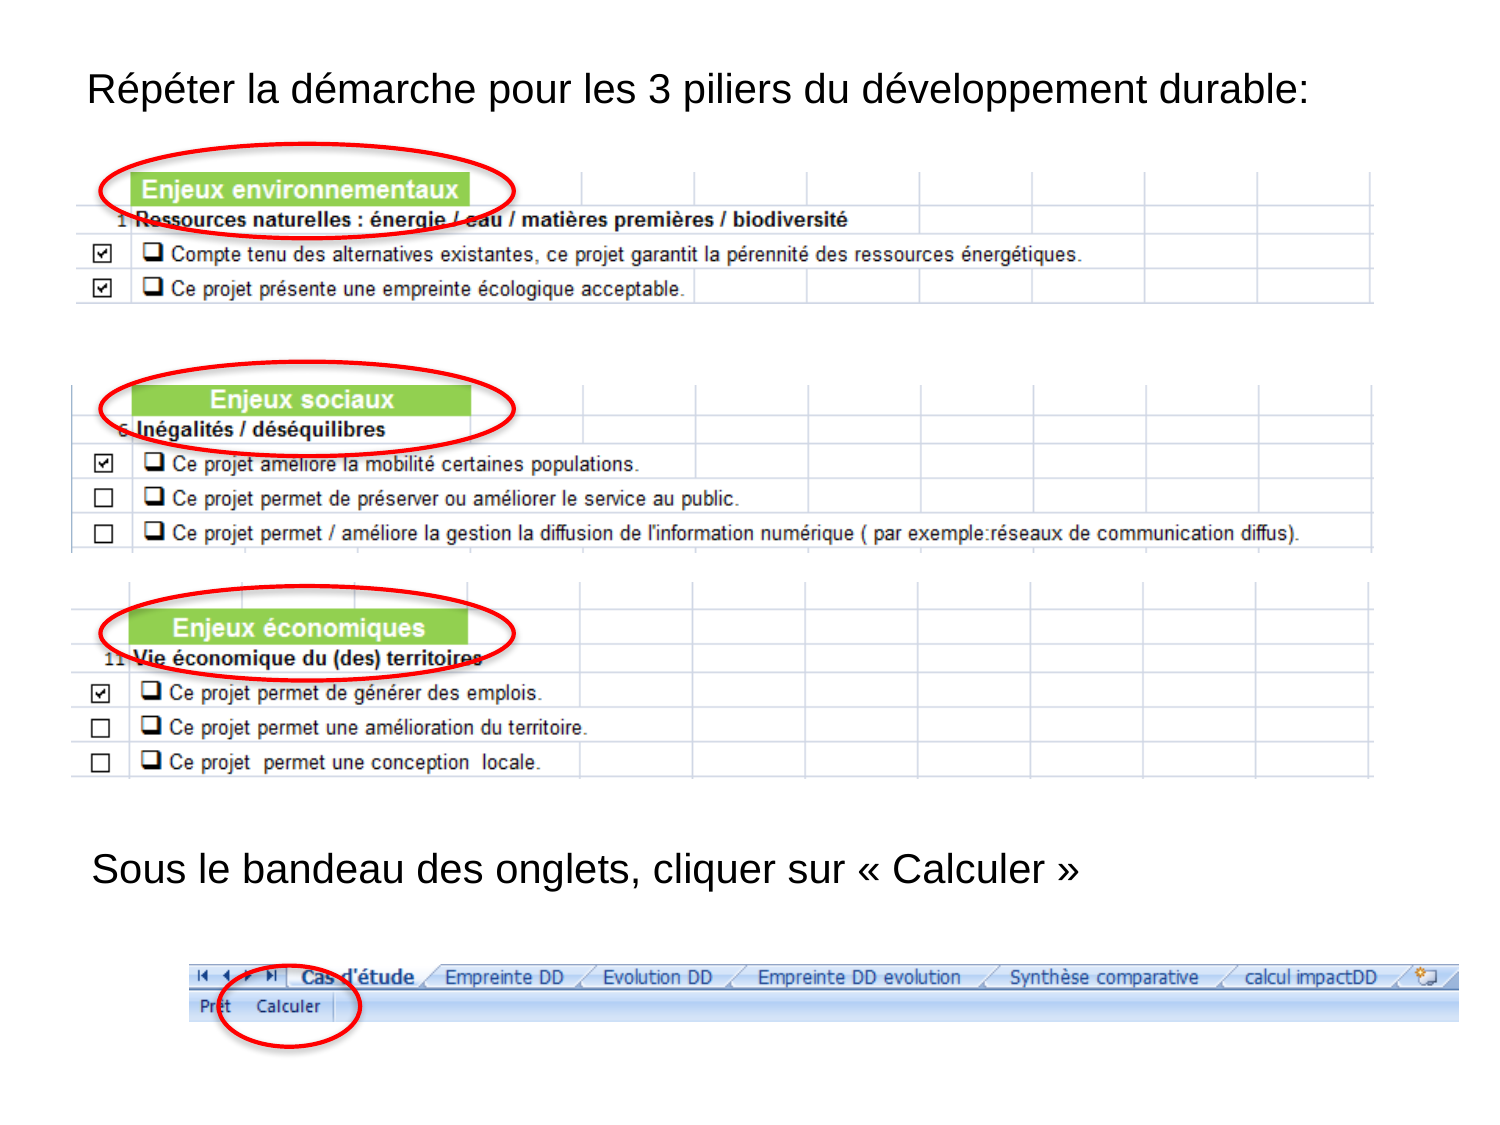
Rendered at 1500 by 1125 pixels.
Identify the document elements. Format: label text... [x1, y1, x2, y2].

text_box [231, 1031, 347, 1048]
picture [189, 963, 1459, 1023]
text_box [118, 143, 496, 171]
text_box [131, 360, 483, 383]
text_box Sous le bandeau des onglets, cliquer sur « Calculer » [76, 834, 1459, 899]
picture [71, 385, 1374, 553]
picture [76, 172, 1374, 305]
text_box Répéter la démarche pour les 3 piliers du développement durable: [71, 54, 1454, 120]
picture [71, 582, 1374, 779]
